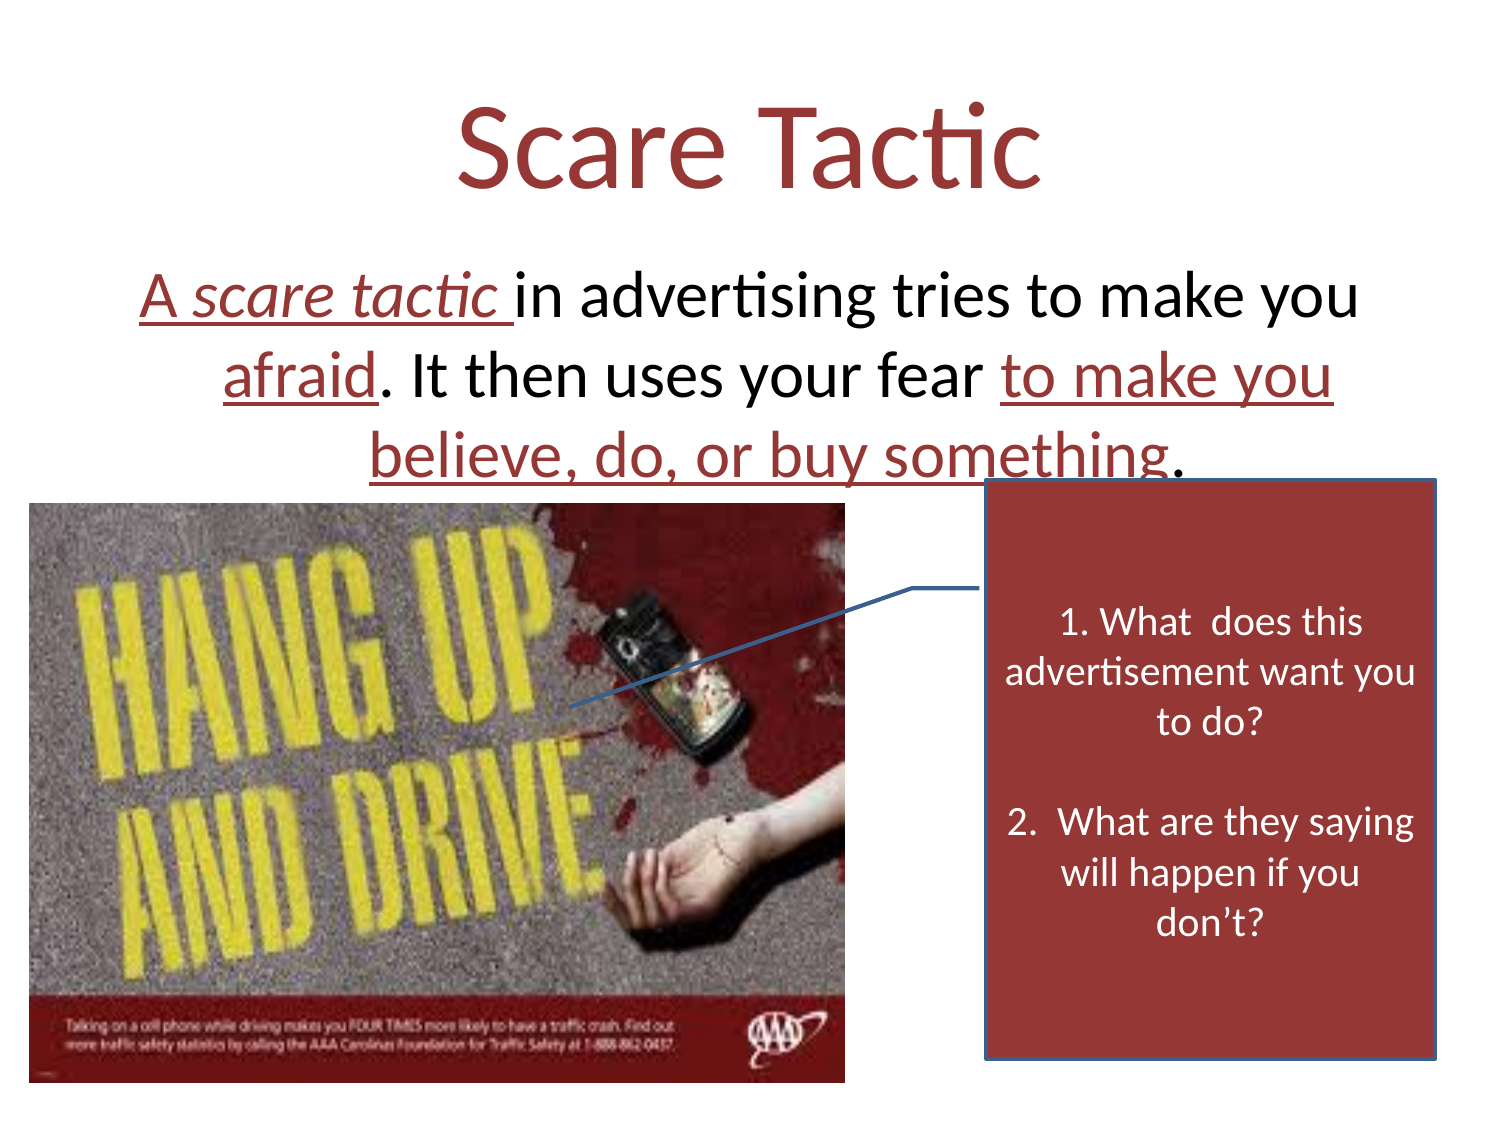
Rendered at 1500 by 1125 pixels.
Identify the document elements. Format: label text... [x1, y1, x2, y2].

text_box 1. What does this advertisement want you to do? 2. What are they saying will happen if you don’t? [984, 478, 1437, 1061]
title Scare Tactic [74, 44, 1426, 233]
list A scare tactic in advertising tries to make you afraid. It then uses your fear to make you believe, do, or buy something. [41, 243, 1459, 480]
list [29, 503, 845, 1083]
text_box 1. What does this advertisement want you to do? 2. What are they saying will happen if you don’t? [849, 586, 980, 613]
